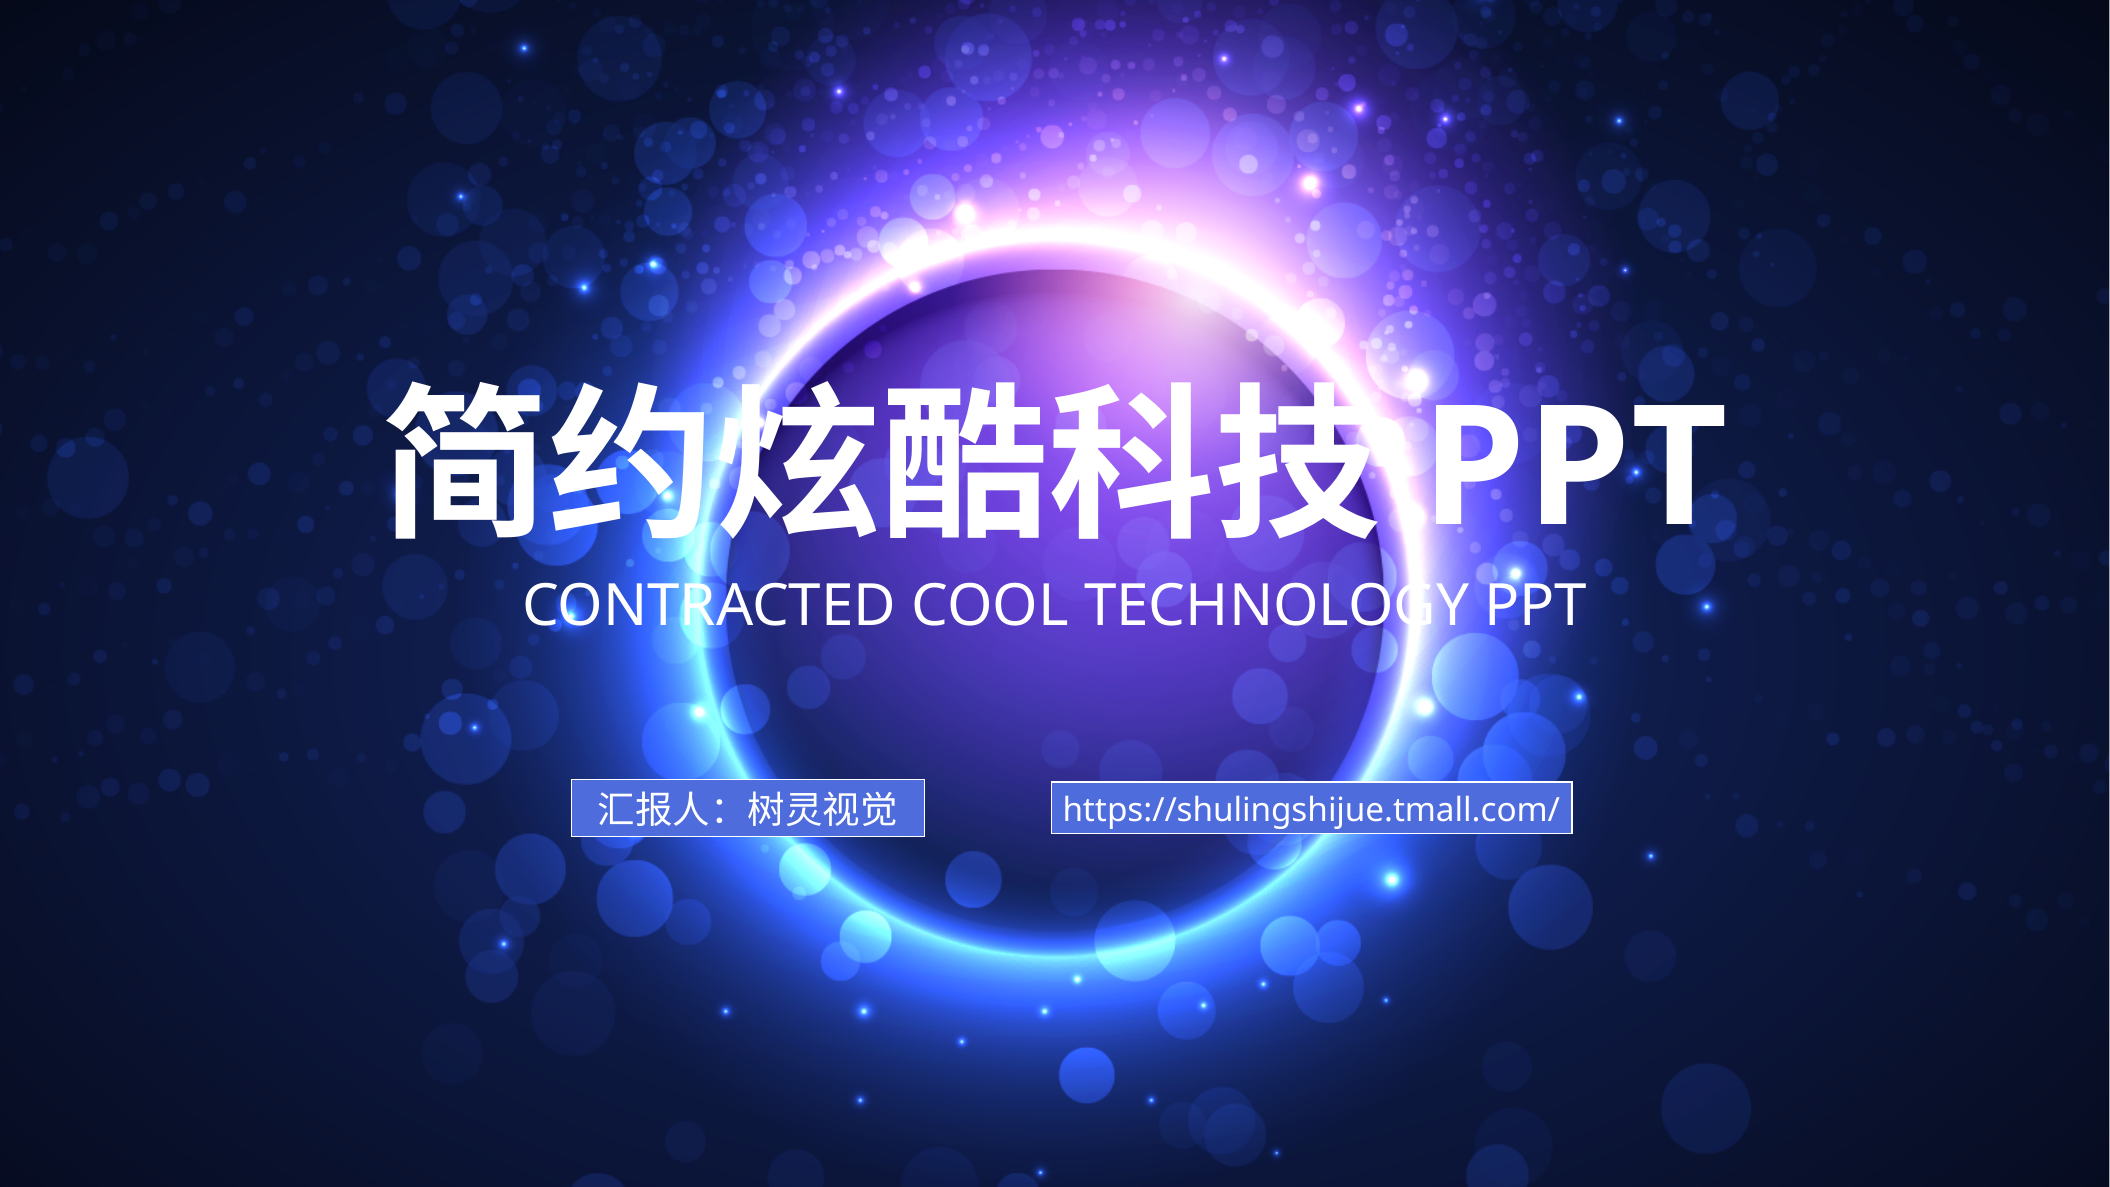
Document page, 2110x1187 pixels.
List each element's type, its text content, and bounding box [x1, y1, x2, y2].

text_box https://shulingshijue.tmall.com/ [1051, 781, 1572, 834]
text_box CONTRACTED COOL TECHNOLOGY PPT [487, 567, 1622, 638]
text_box 简约炫酷科技PPT [350, 357, 1760, 558]
text_box 汇报人：树灵视觉 [571, 779, 925, 837]
text_box [0, 0, 2110, 1187]
